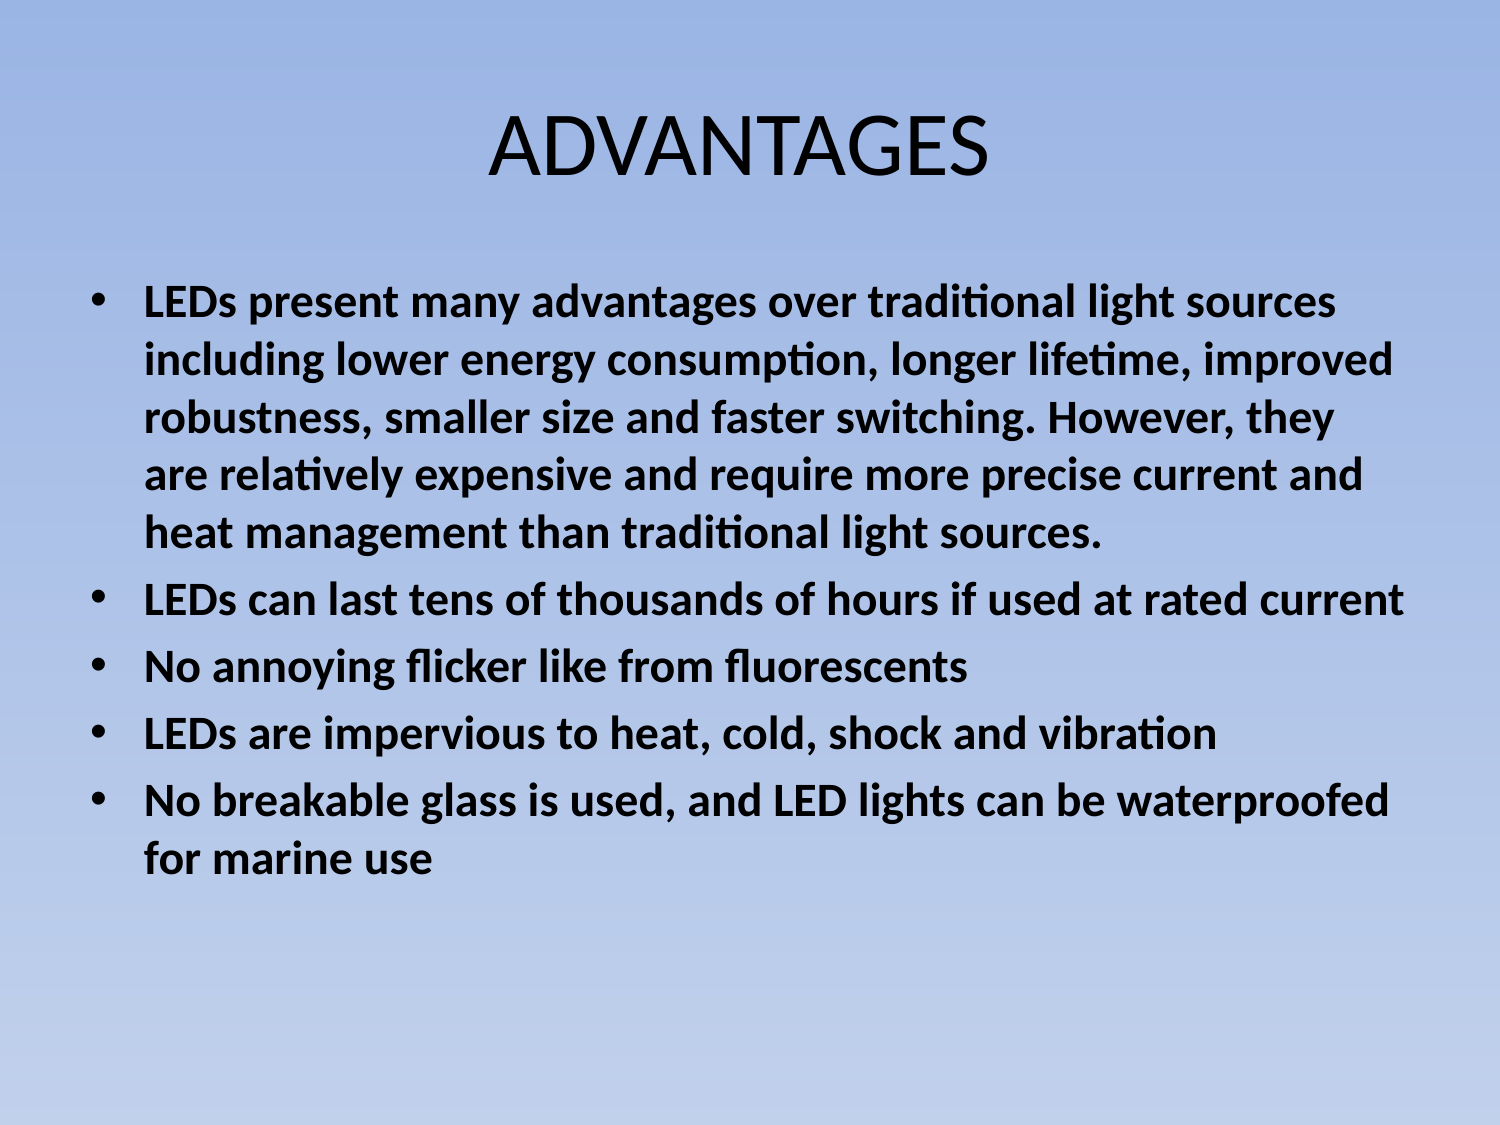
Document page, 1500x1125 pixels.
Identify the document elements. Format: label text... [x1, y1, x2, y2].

title ADVANTAGES [75, 45, 1425, 233]
list LEDs present many advantages over traditional light sources including lower energy consumption, longer lifetime, improved robustness, smaller size and faster switching. However, they are relatively expensive and require more precise current and heat management than traditional light sources. LEDs can last tens of thousands of hours if used at rated current No annoying flicker like from fluorescents LEDs are impervious to heat, cold, shock and vibration No breakable glass is used, and LED lights can be waterproofed for marine use [75, 262, 1425, 1005]
